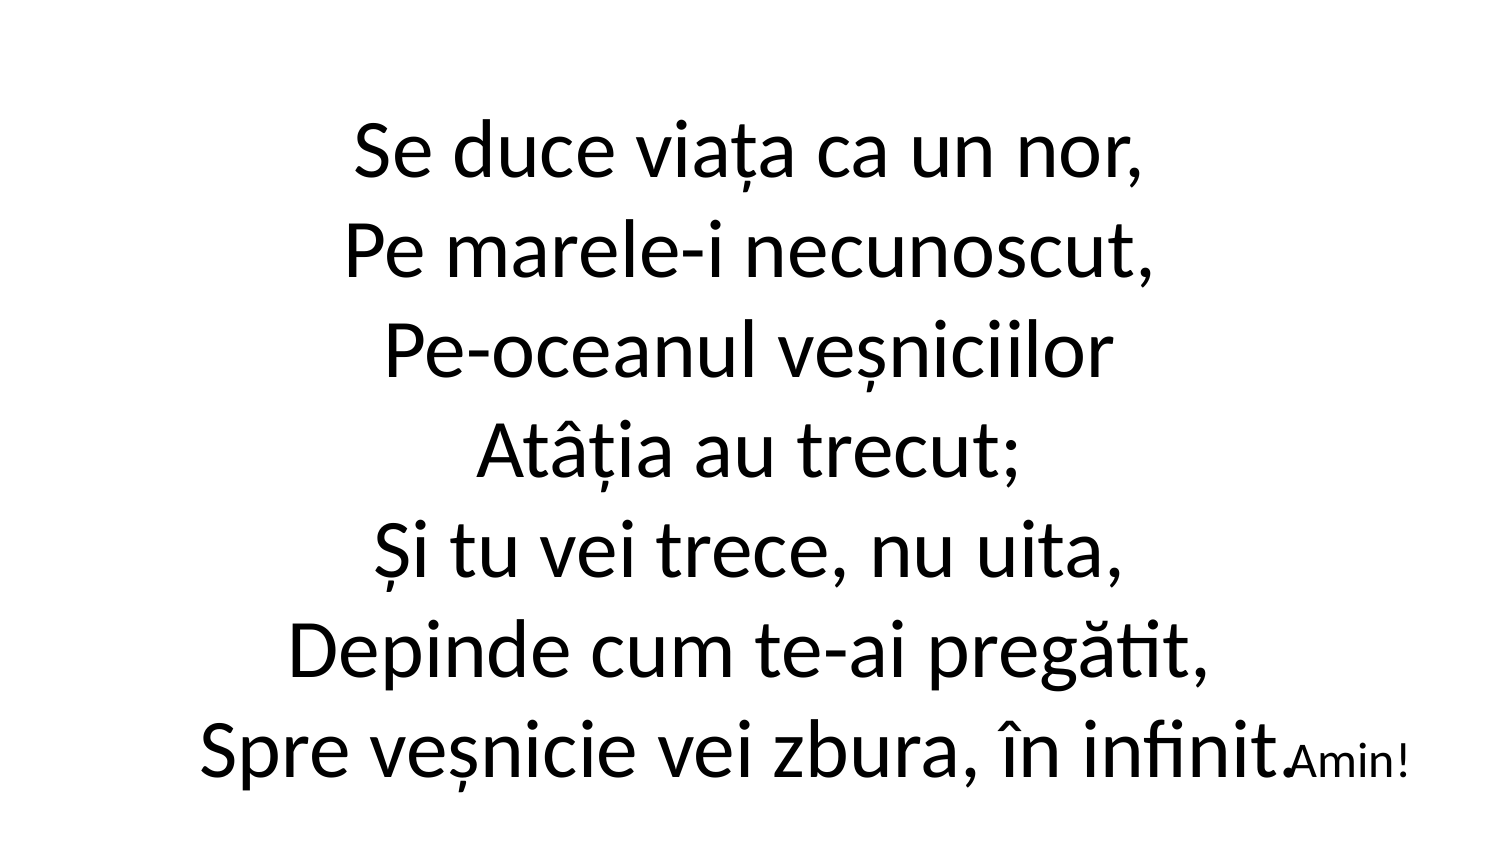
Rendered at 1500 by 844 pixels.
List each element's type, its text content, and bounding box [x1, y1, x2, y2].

text_box Amin! [1273, 674, 1427, 795]
text_box Se duce viața ca un nor, Pe marele-i necunoscut, Pe-oceanul veșniciilor Atâția au trecut; Și tu vei trece, nu uita, Depinde cum te-ai pregătit, Spre veșnicie vei zbura, în infinit. [184, 42, 1316, 802]
